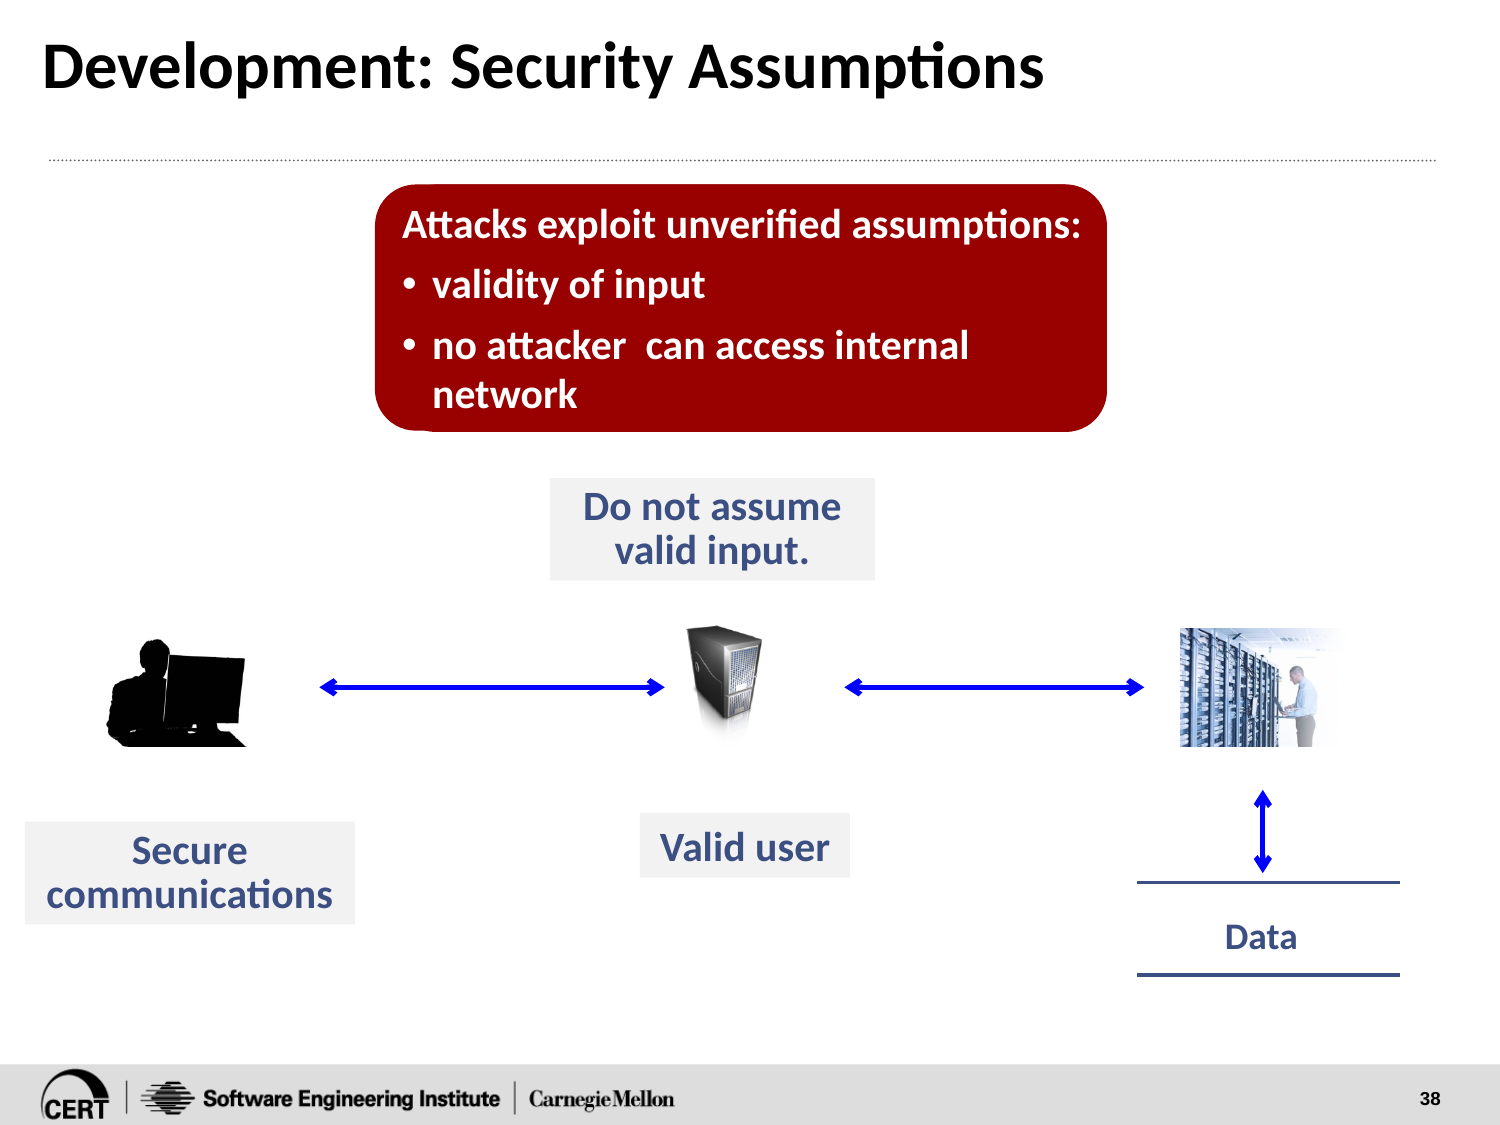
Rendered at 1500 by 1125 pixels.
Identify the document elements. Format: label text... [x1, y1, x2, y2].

picture [1179, 628, 1346, 747]
picture [106, 636, 247, 747]
text_box Valid user [639, 812, 850, 878]
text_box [1136, 789, 1401, 976]
text_box Secure communications [24, 821, 355, 925]
picture [24, 1065, 688, 1125]
text_box Attacks exploit unverified assumptions: validity of input no attacker can access internal network [374, 184, 1107, 431]
text_box Do not assume valid input. [549, 478, 875, 581]
picture [685, 625, 762, 750]
title Development: Security Assumptions [42, 37, 1434, 155]
